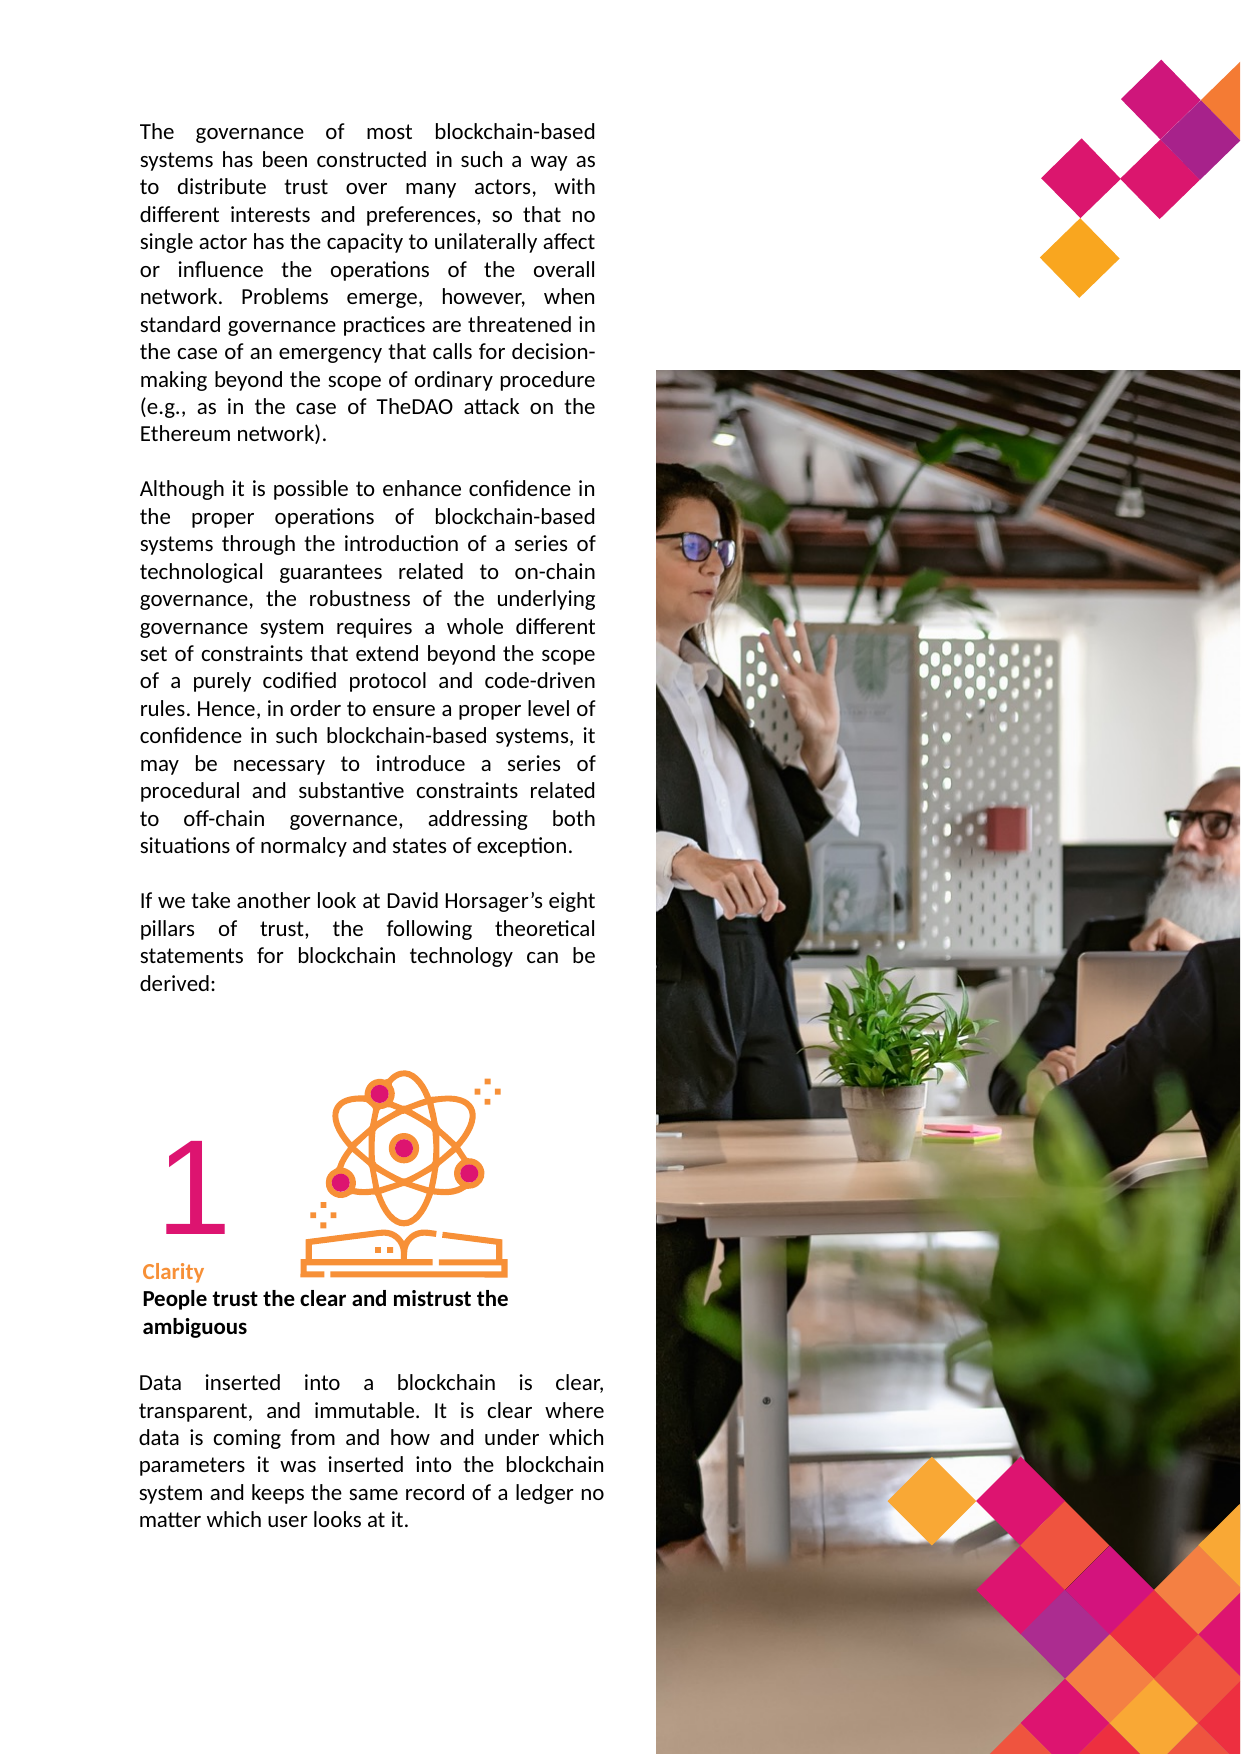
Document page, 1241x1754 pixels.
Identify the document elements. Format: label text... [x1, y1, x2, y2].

text_box Data inserted into a blockchain is clear, transparent, and immutable. It is clear where data is coming from and how and under which parameters it was inserted into the blockchain system and keeps the same record of a ledger no matter which user looks at it. [123, 1360, 621, 1515]
picture [656, 370, 1241, 1754]
text_box The governance of most blockchain-based systems has been constructed in such a way as to distribute trust over many actors, with different interests and preferences, so that no single actor has the capacity to unilaterally affect or influence the operations of the overall network. Problems emerge, however, when standard governance practices are threatened in the case of an emergency that calls for decision-making beyond the scope of ordinary procedure (e.g., as in the case of TheDAO attack on the Ethereum network). Although it is possible to enhance confidence in the proper operations of blockchain-based systems through the introduction of a series of technological guarantees related to on-chain governance, the robustness of the underlying governance system requires a whole different set of constraints that extend beyond the scope of a purely codified protocol and code-driven rules. Hence, in order to ensure a proper level of confidence in such blockchain-based systems, it may be necessary to introduce a series of procedural and substantive constraints related to off-chain governance, addressing both situations of normalcy and states of exception. If we take another look at David Horsager’s eight pillars of trust, the following theoretical statements for blockchain technology can be derived: [124, 109, 1116, 1044]
text_box Clarity People trust the clear and mistrust the ambiguous [127, 1249, 590, 1353]
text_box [300, 1070, 508, 1278]
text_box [900, 1456, 1241, 1754]
text_box 1 [141, 1091, 250, 1269]
